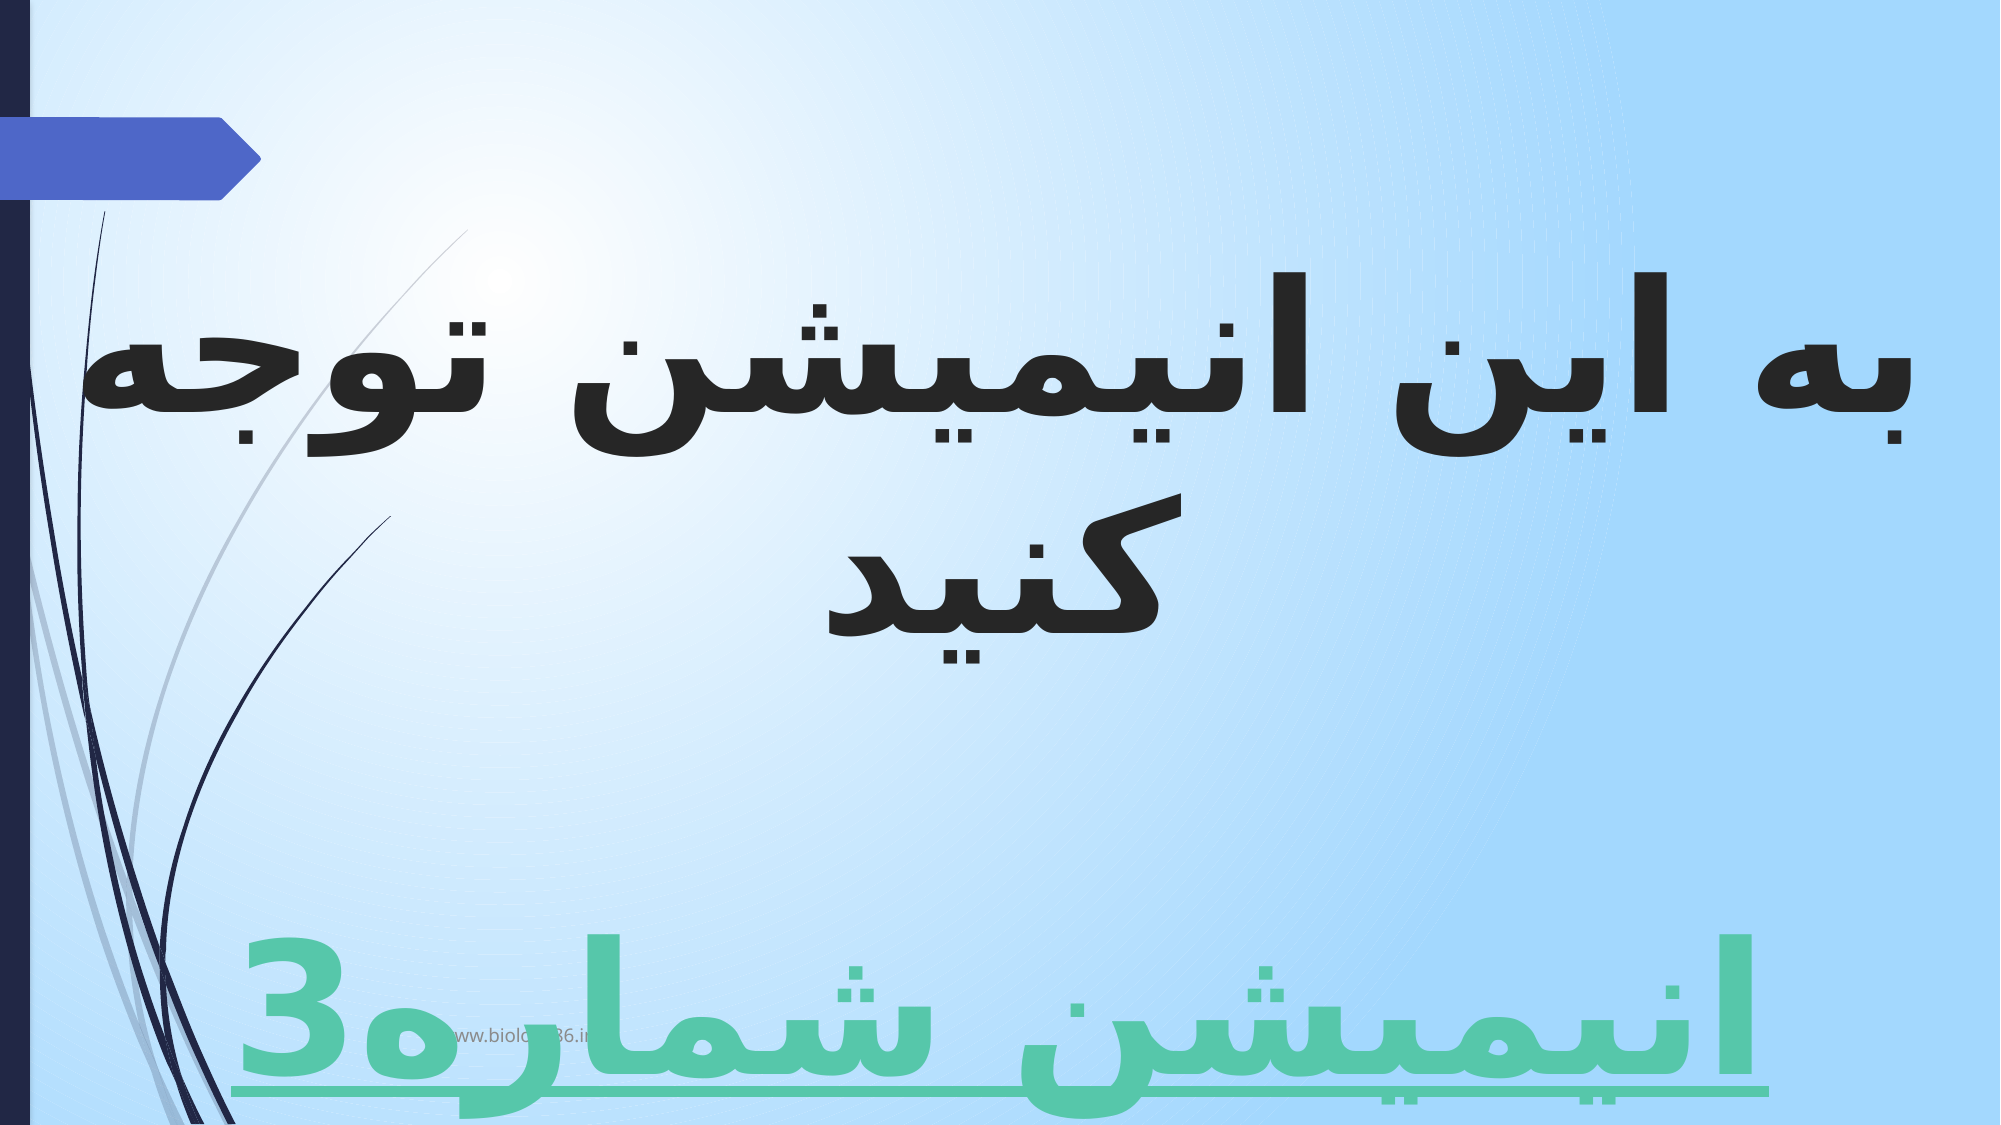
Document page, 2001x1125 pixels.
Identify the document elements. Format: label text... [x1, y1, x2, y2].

footer www.biology86.ir [424, 1006, 1675, 1067]
title به این انیمیشن توجه کنید انیمیشن شماره3 [0, 0, 2000, 1125]
